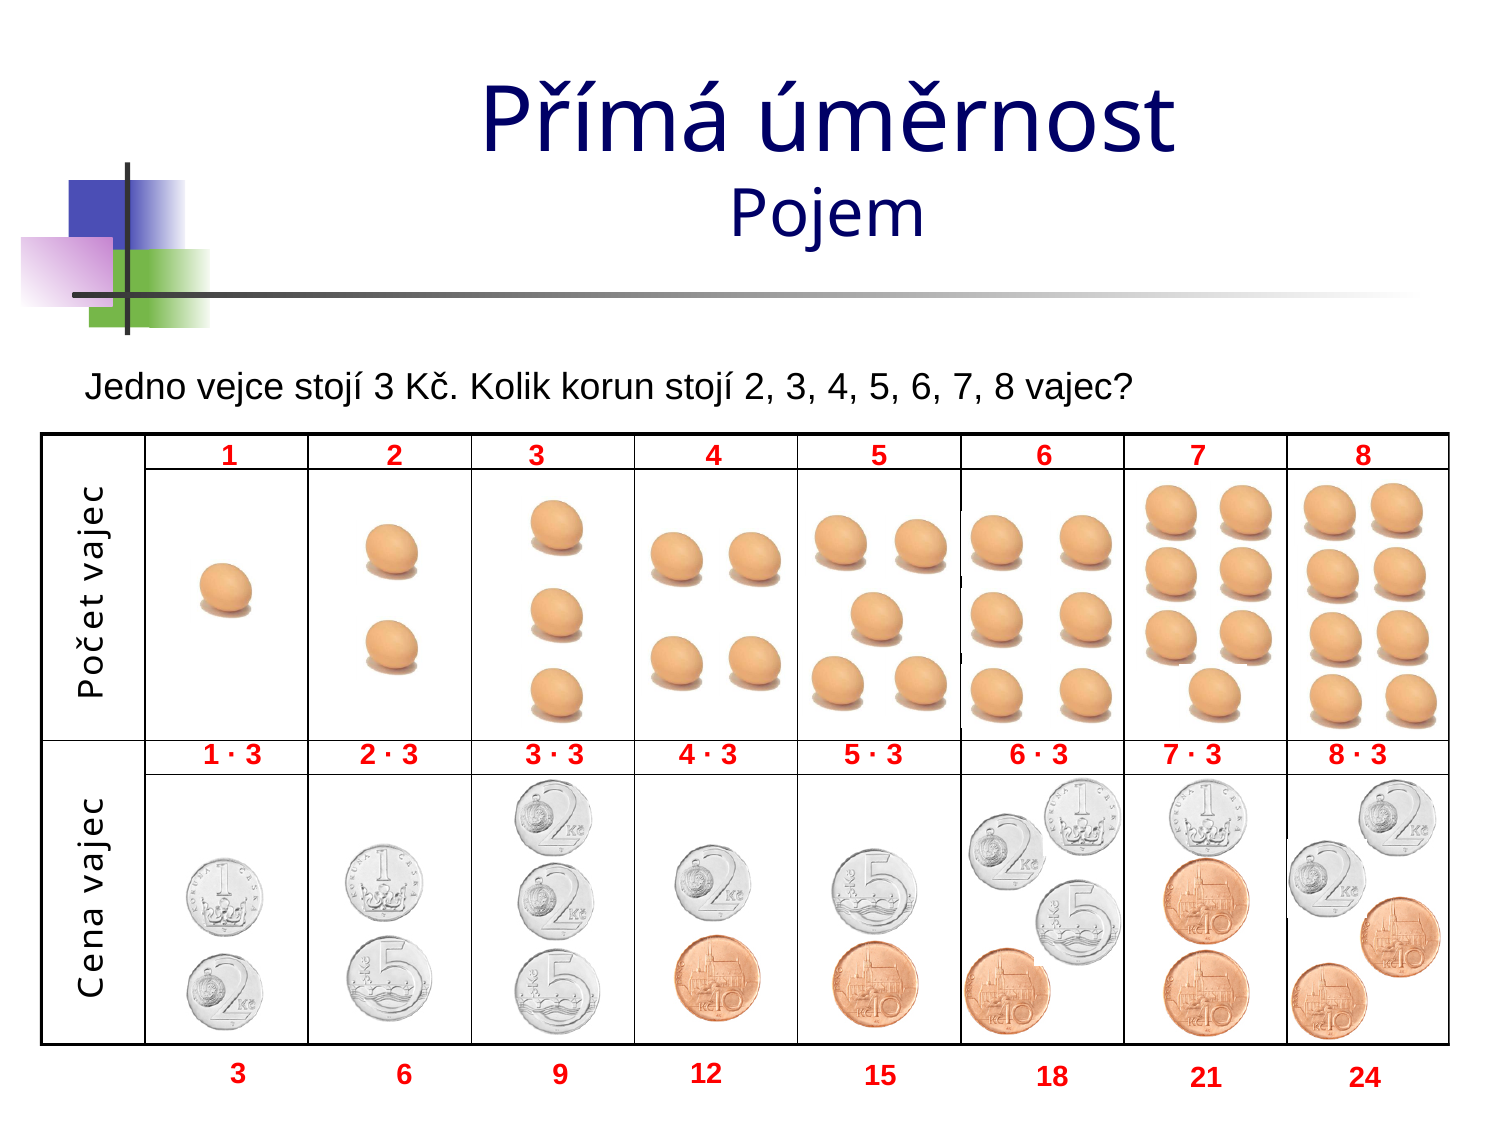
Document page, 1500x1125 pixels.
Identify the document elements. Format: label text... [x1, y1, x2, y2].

text_box 9 [537, 1056, 573, 1098]
text_box 6 [381, 1056, 417, 1098]
text_box 12 [675, 1056, 752, 1097]
text_box 15 [849, 1056, 919, 1099]
text_box Jedno vejce stojí 3 Kč. Kolik korun stojí 2, 3, 4, 5, 6, 7, 8 vajec? [69, 354, 1422, 415]
text_box 18 [1021, 1056, 1084, 1100]
title Přímá úměrnost Pojem [188, 34, 1468, 276]
picture [39, 432, 1452, 1048]
text_box 24 [1334, 1056, 1400, 1101]
text_box 3 [215, 1056, 251, 1097]
text_box 21 [1175, 1056, 1250, 1101]
